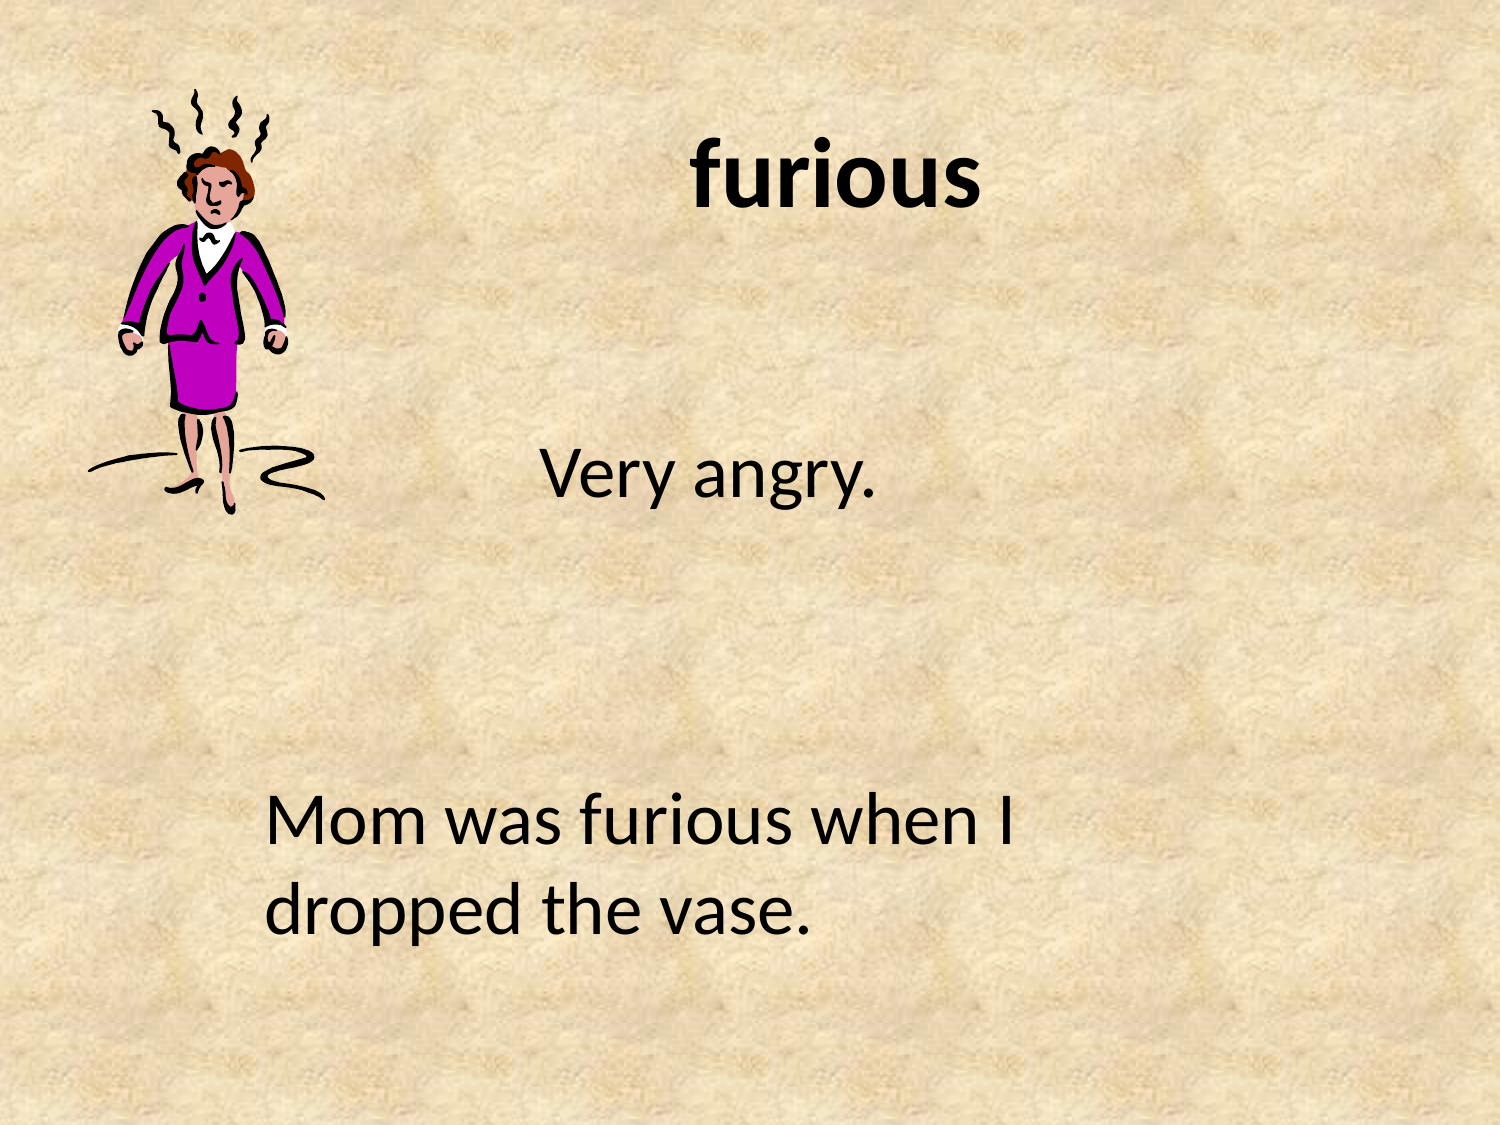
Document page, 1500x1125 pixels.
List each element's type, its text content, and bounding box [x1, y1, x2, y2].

text_box furious [674, 99, 1425, 235]
picture [0, 0, 1500, 1125]
text_box Mom was furious when I dropped the vase. [249, 762, 1300, 958]
text_box Very angry. [525, 324, 1475, 520]
